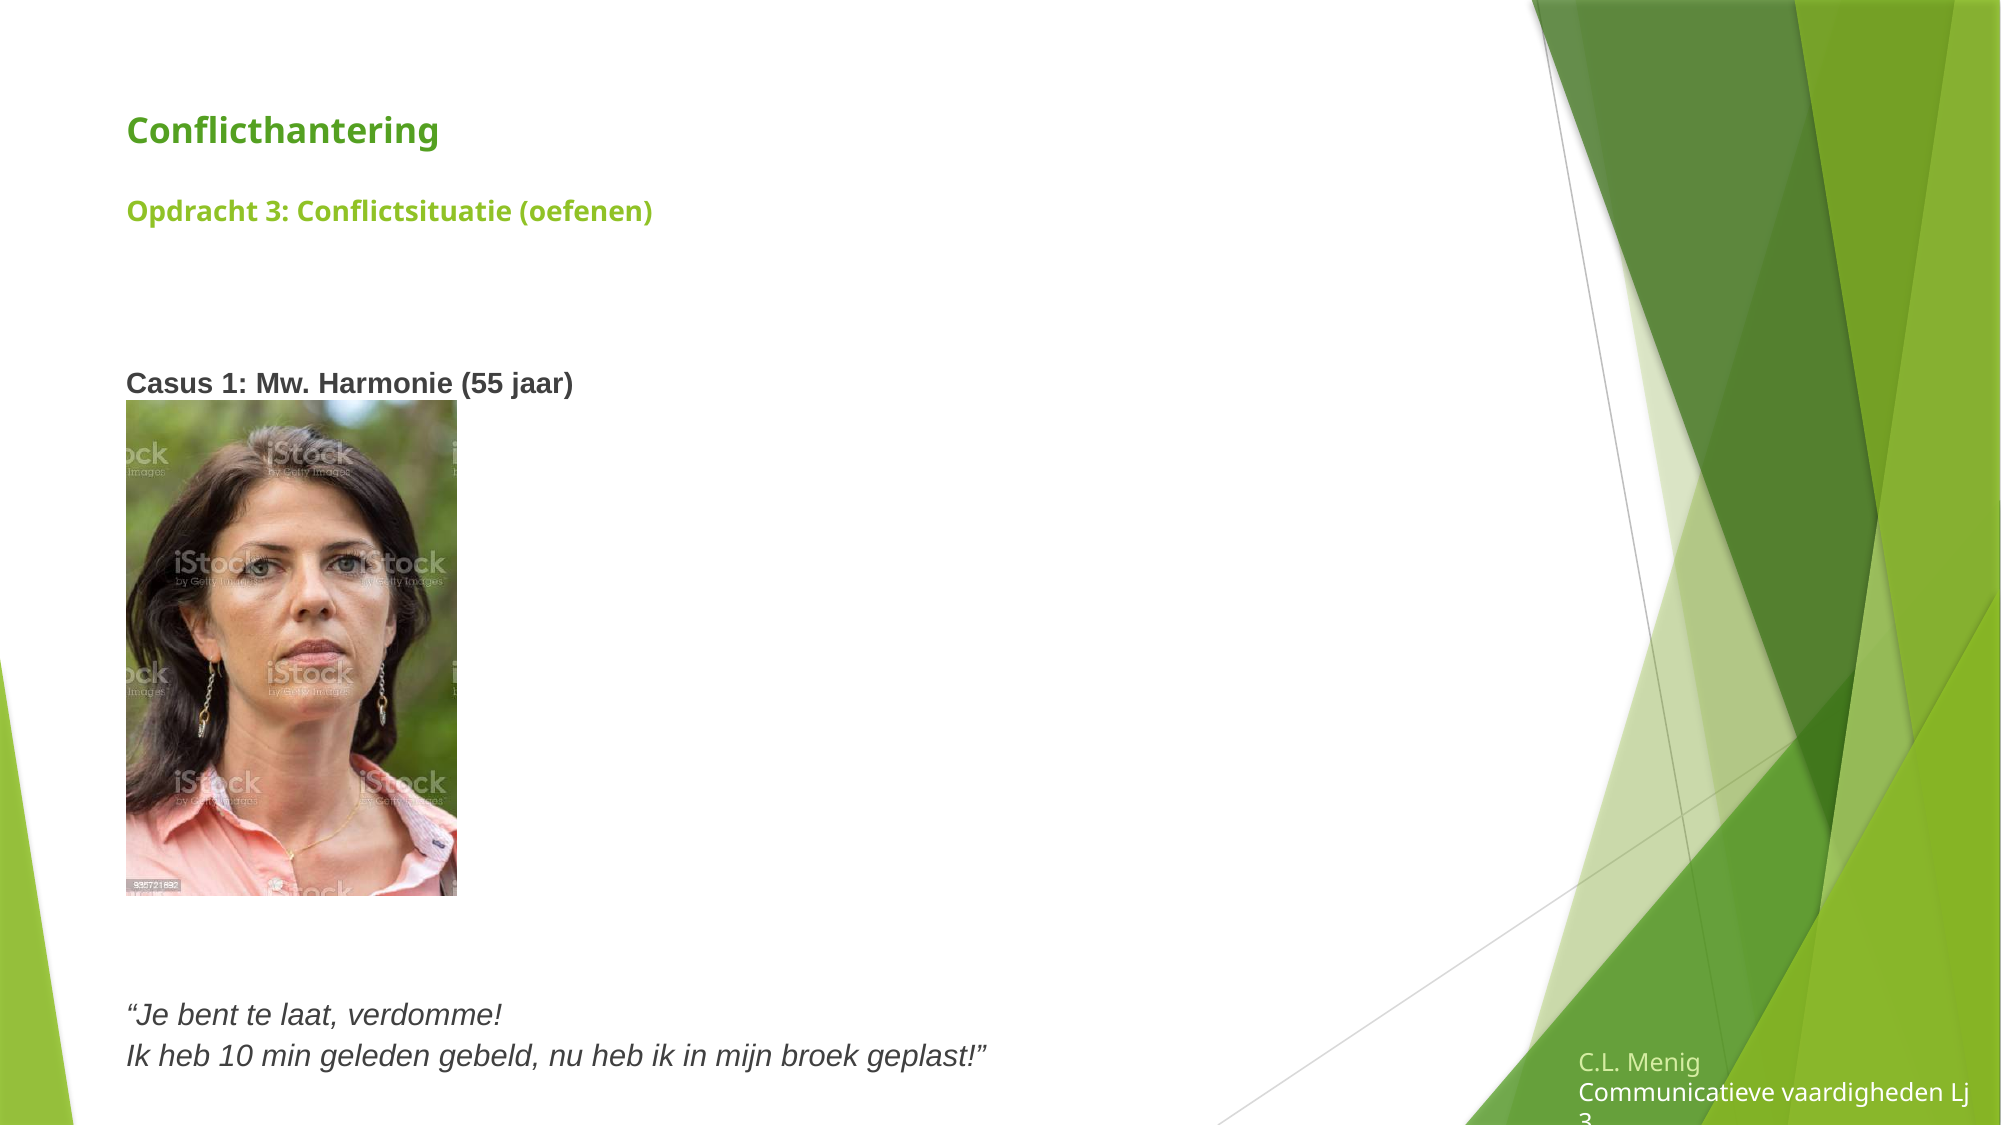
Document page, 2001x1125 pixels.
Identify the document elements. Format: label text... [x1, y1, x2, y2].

list Casus 1: Mw. Harmonie (55 jaar) “Je bent te laat, verdomme! Ik heb 10 min geleden gebeld, nu heb ik in mijn broek geplast!” [111, 354, 1522, 1093]
text_box C.L. Menig Communicatieve vaardigheden Lj 3 [1563, 1038, 2000, 1125]
title Conflicthantering Opdracht 3: Conflictsituatie (oefenen) [111, 99, 1522, 317]
picture [125, 399, 458, 897]
